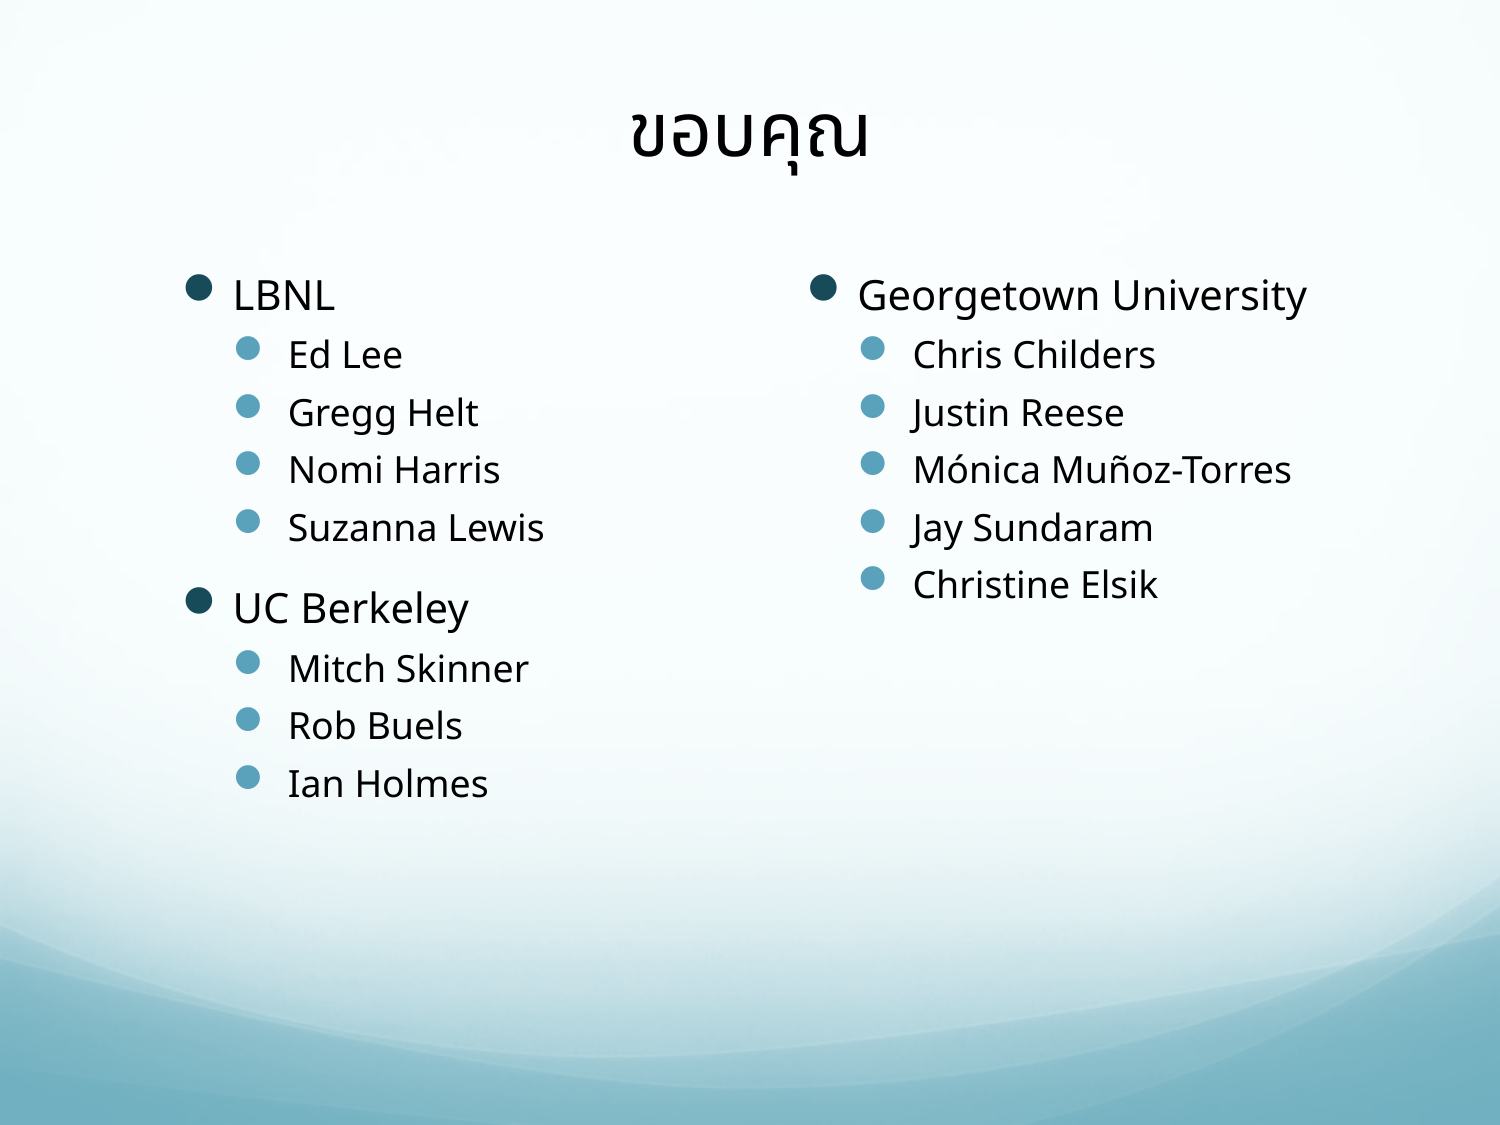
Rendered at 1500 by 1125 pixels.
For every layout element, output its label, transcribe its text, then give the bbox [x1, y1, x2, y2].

text_box LBNL Ed Lee Gregg Helt Nomi Harris Suzanna Lewis UC Berkeley Mitch Skinner Rob Buels Ian Holmes [175, 262, 806, 975]
text_box Georgetown University Chris Childers Justin Reese Mónica Muñoz-Torres Jay Sundaram Christine Elsik [806, 262, 1430, 975]
text_box [87, 0, 1408, 188]
text_box ขอบคุณ [614, 73, 1042, 179]
